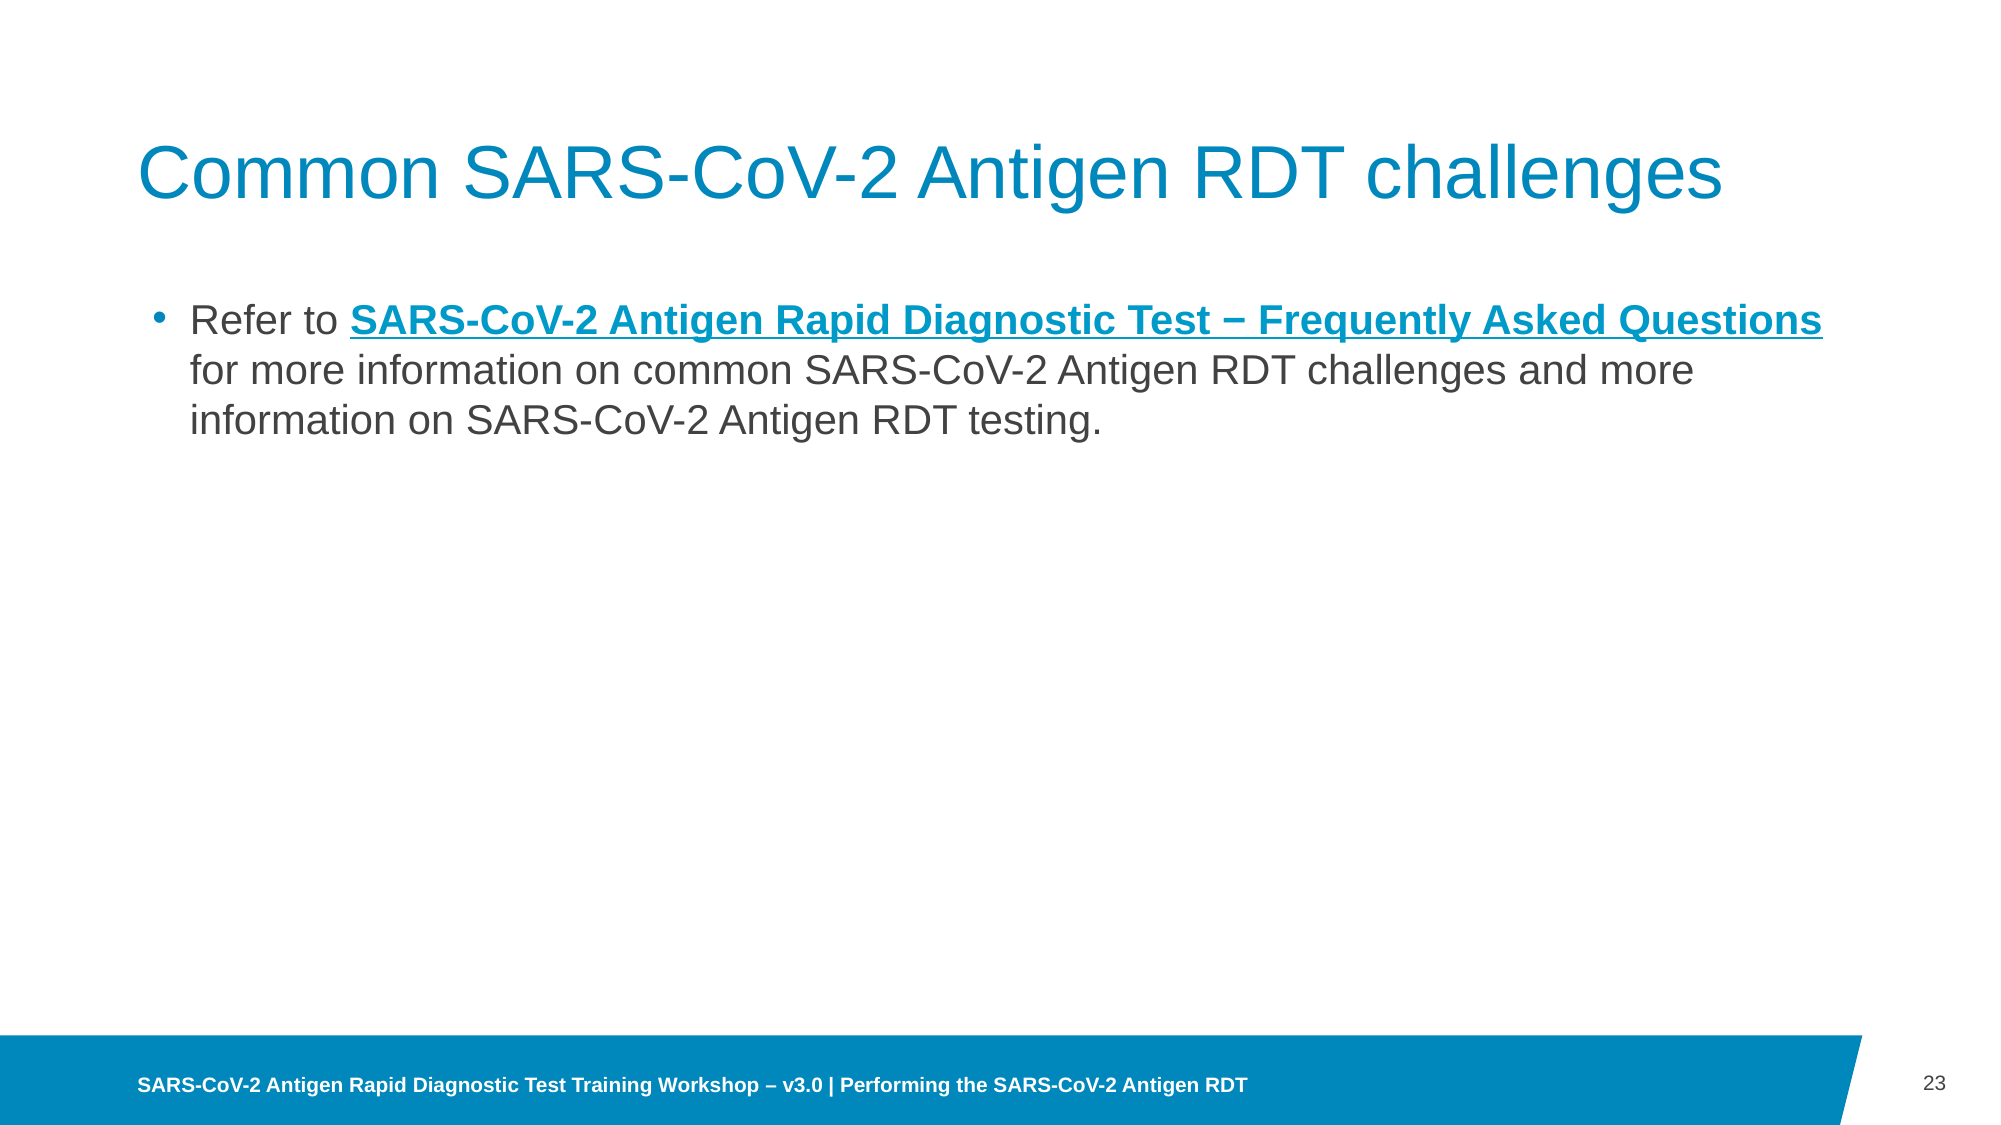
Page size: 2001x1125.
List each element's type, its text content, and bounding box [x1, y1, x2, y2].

slide_number 23 [1862, 1035, 1947, 1125]
list Refer to SARS-CoV-2 Antigen Rapid Diagnostic Test − Frequently Asked Questions for more information on common SARS-CoV-2 Antigen RDT challenges and more information on SARS-CoV-2 Antigen RDT testing. [137, 284, 1863, 1014]
title Common SARS-CoV-2 Antigen RDT challenges [137, 59, 1863, 215]
footer SARS-CoV-2 Antigen Rapid Diagnostic Test Training Workshop – v3.0 | Performing the SARS-CoV-2 Antigen RDT [137, 1042, 1338, 1125]
